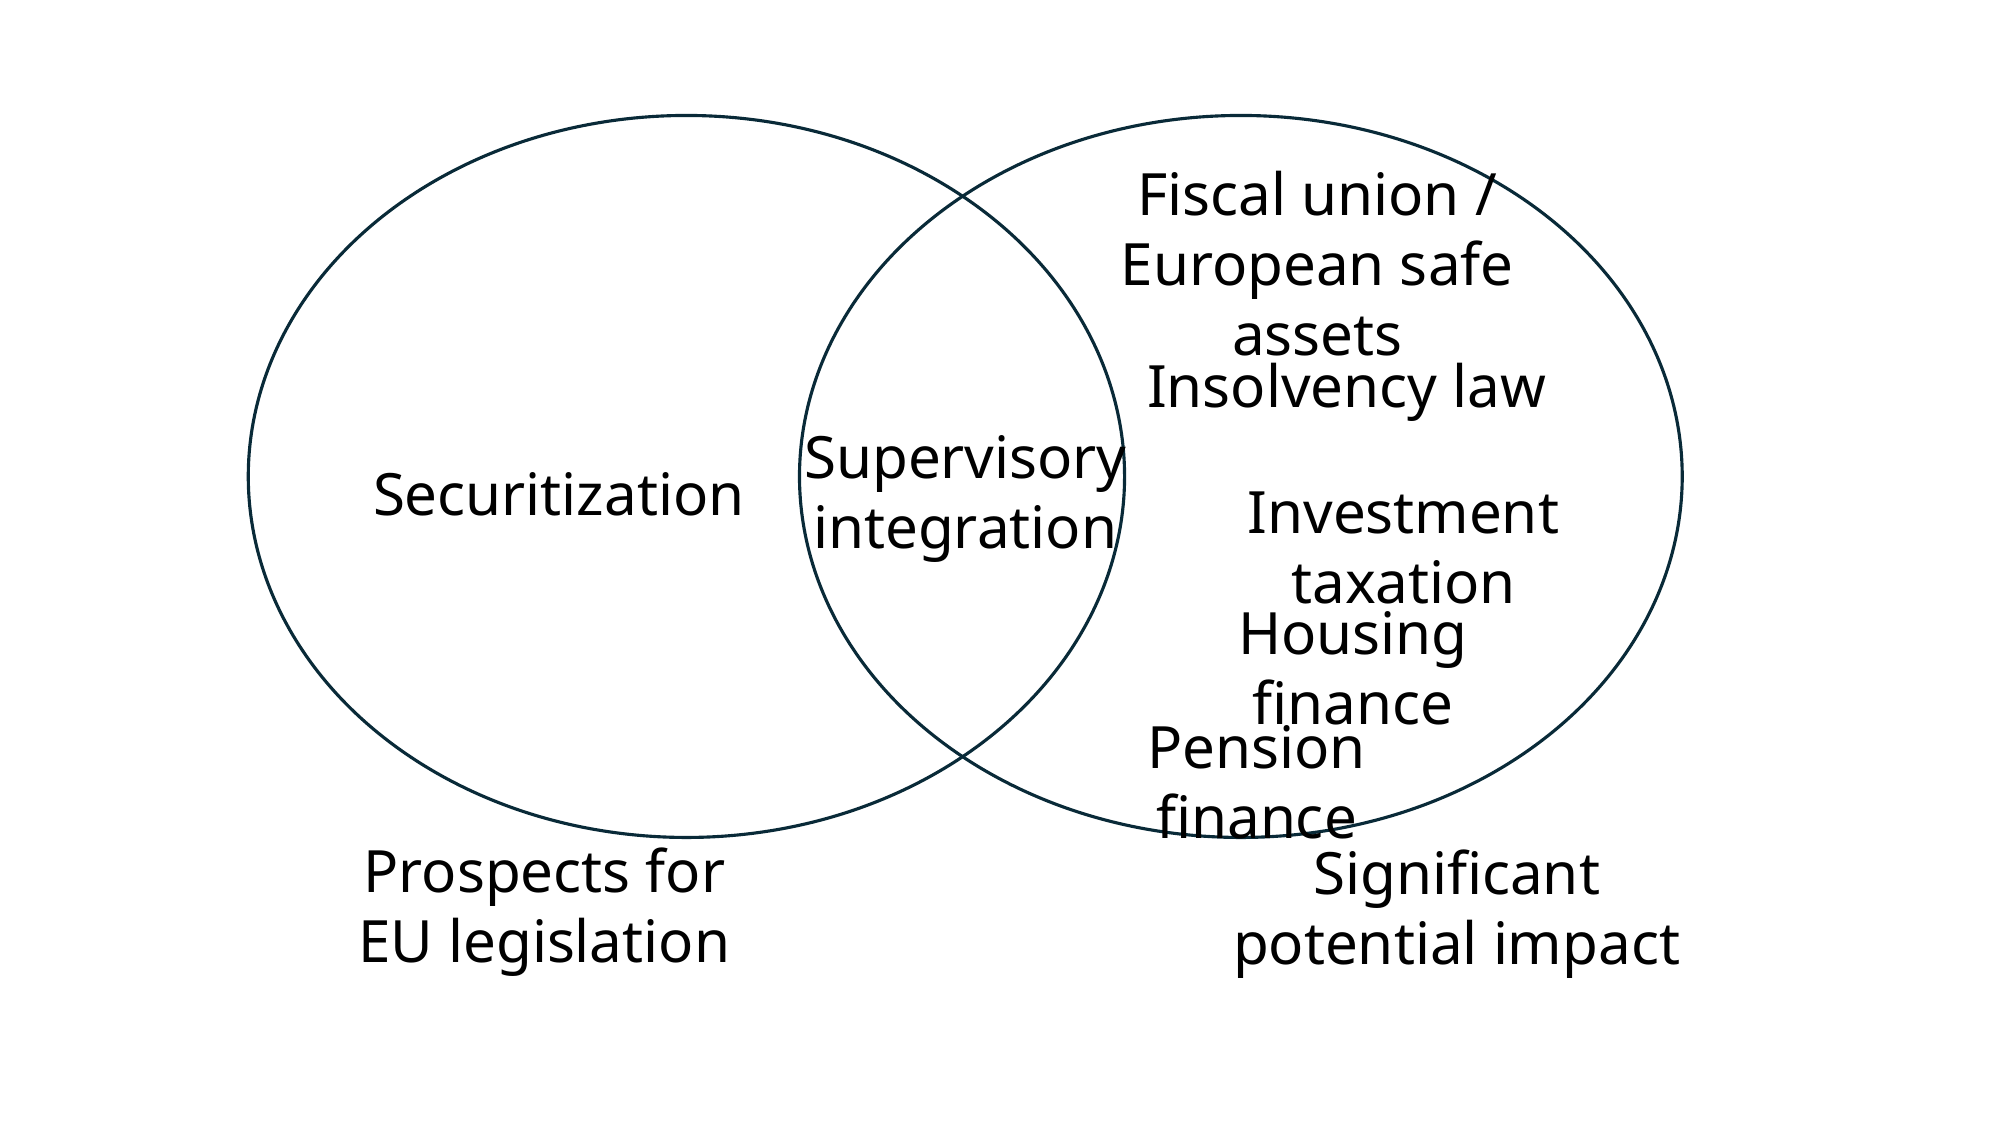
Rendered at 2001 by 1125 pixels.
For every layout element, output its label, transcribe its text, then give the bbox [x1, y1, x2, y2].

text_box Prospects for EU legislation [322, 827, 766, 982]
text_box Securitization [337, 450, 781, 535]
text_box [1575, 623, 1647, 715]
text_box [804, 158, 1124, 412]
text_box Significant potential impact [1206, 828, 1707, 984]
text_box Pension finance [1034, 702, 1479, 858]
text_box [812, 568, 1131, 798]
text_box Supervisory integration [743, 412, 1188, 568]
text_box Fiscal union / European safe assets [1029, 149, 1605, 375]
text_box Insolvency law [1124, 375, 1569, 427]
text_box Housing finance [1131, 623, 1575, 744]
text_box [246, 113, 963, 834]
text_box [1479, 744, 1540, 783]
text_box Investment taxation [1124, 468, 1683, 623]
text_box [1188, 269, 1684, 499]
text_box [1050, 113, 1432, 149]
